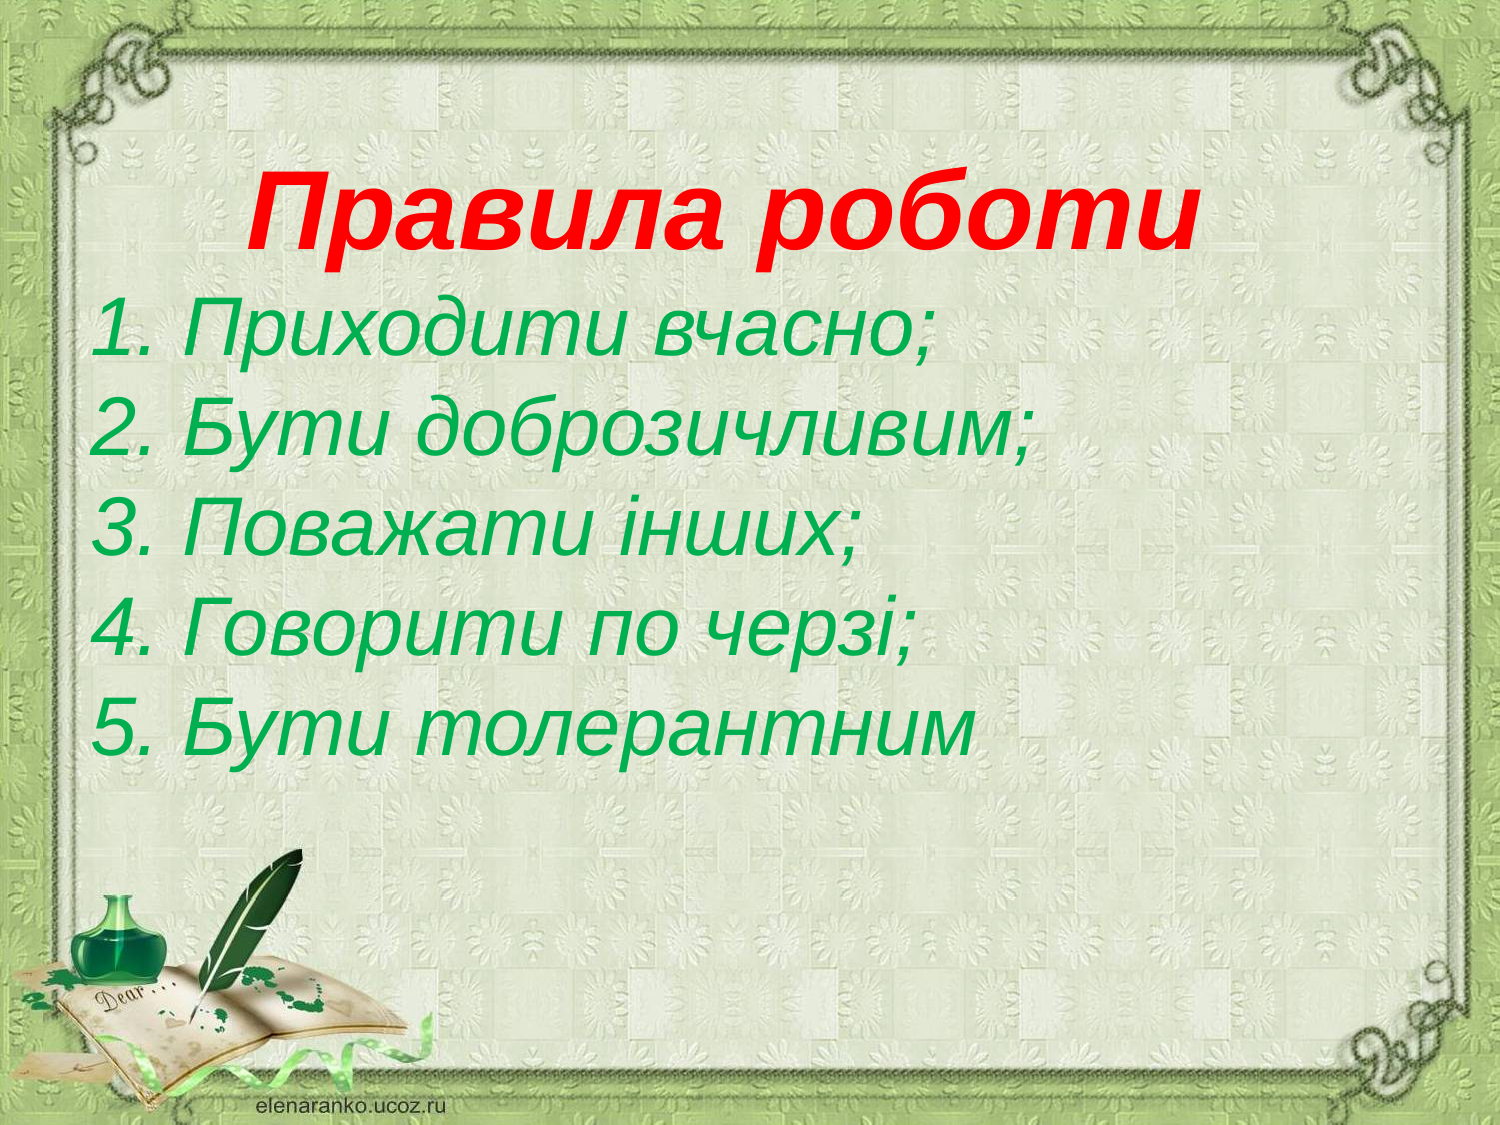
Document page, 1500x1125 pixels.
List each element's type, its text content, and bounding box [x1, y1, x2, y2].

picture [0, 0, 1500, 1125]
title Правила роботи 1. Приходити вчасно; 2. Бути доброзичливим; 3. Поважати інших; 4. Говорити по черзі; 5. Бути толерантним [75, 45, 1425, 965]
